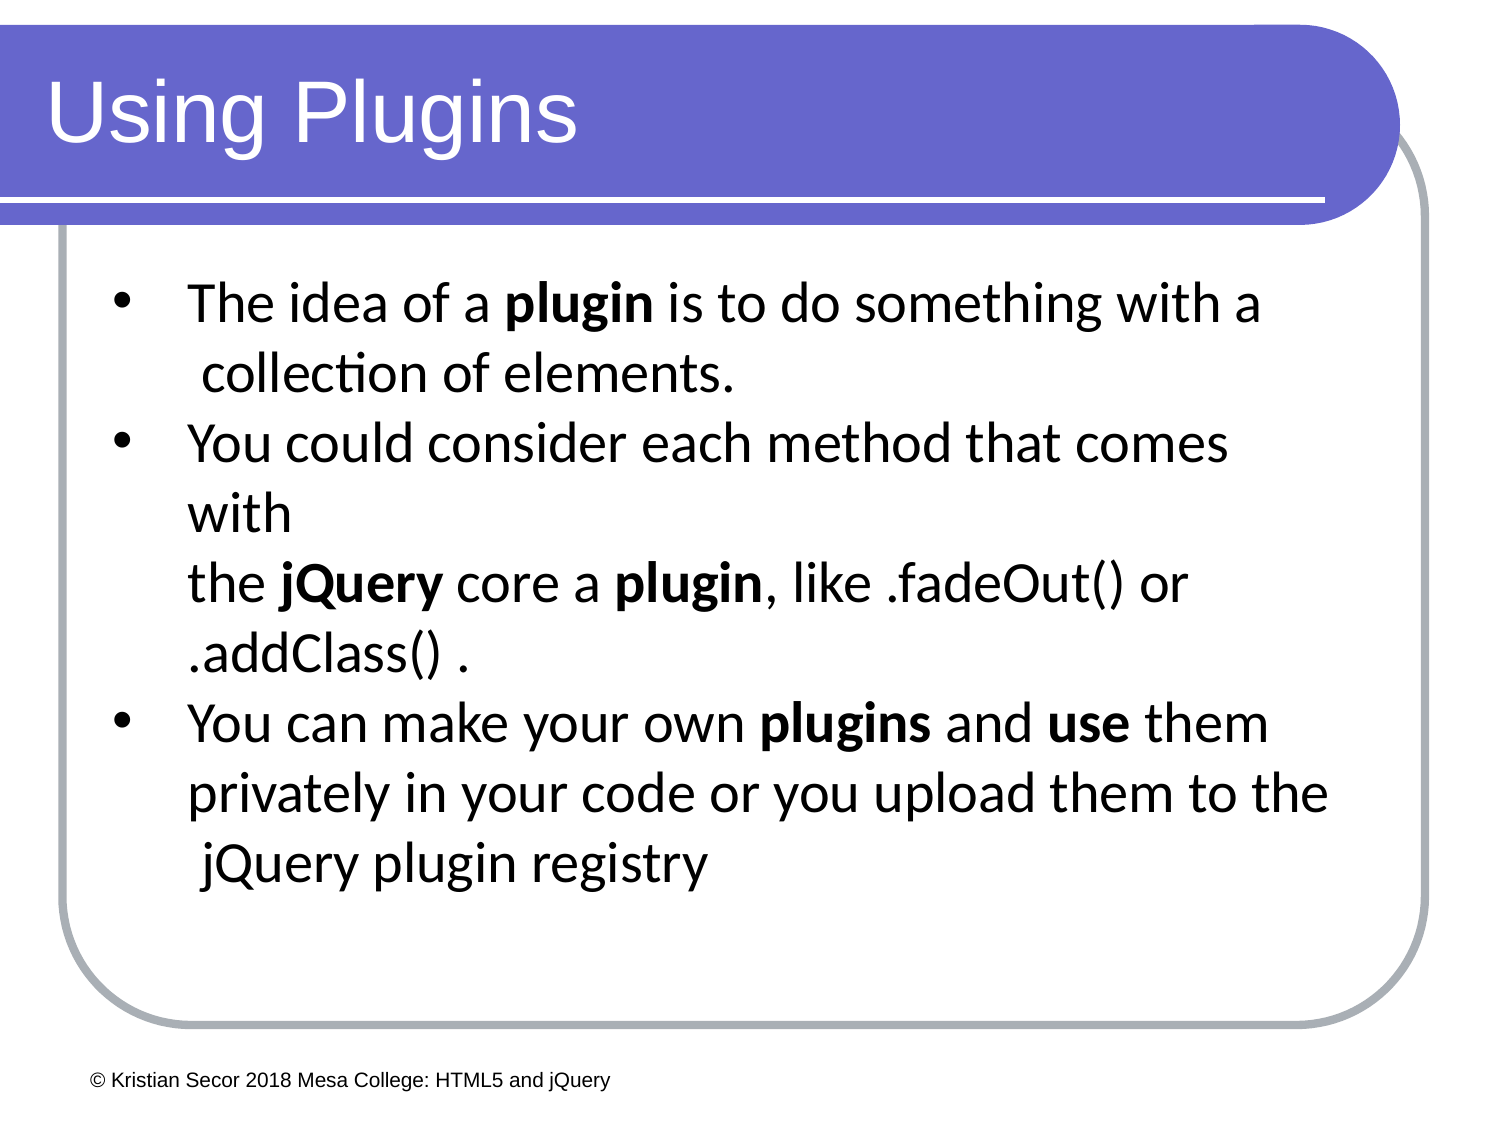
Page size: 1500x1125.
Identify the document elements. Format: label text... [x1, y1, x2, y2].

footer © Kristian Secor 2018 Mesa College: HTML5 and jQuery [87, 1066, 932, 1125]
text_box The idea of a plugin is to do something with a collection of elements. You could consider each method that comes with the jQuery core a plugin, like .fadeOut() or .addClass() . You can make your own plugins and use them privately in your code or you upload them to the jQuery plugin registry [110, 262, 1362, 895]
title Using Plugins [42, 53, 582, 244]
